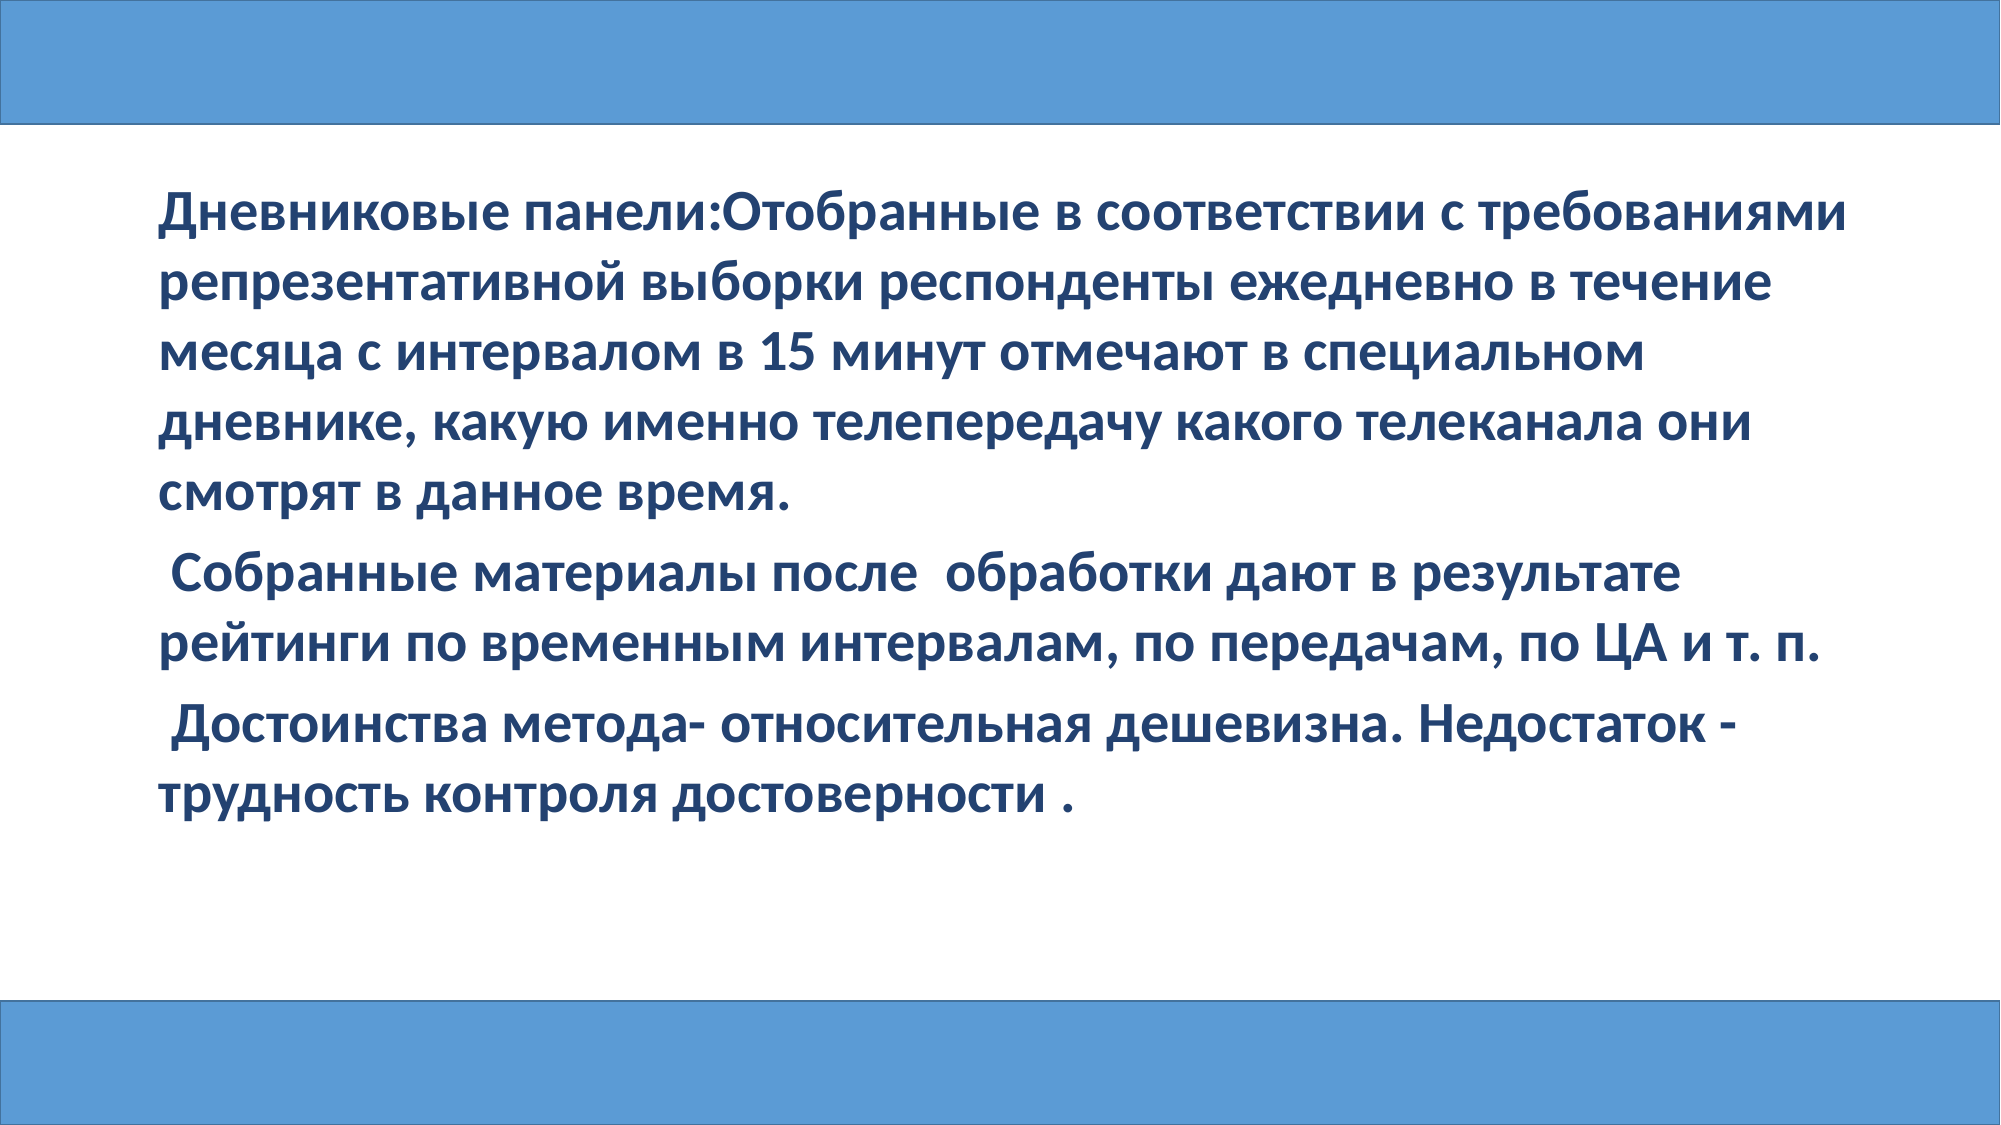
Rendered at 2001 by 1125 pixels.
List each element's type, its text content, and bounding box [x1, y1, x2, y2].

text_box [0, 1001, 2000, 1125]
list Дневниковые панели:Отобранные в соответствии с требованиями репрезентативной выборки респонденты ежедневно в течение месяца с интервалом в 15 минут отмечают в специальном дневнике, какую именно телепередачу какого телеканала они смотрят в данное время. Собранные материалы после обработки дают в результате рейтинги по временным интервалам, по передачам, по ЦА и т. п. Достоинства метода- относительная дешевизна. Недостаток - трудность контроля достоверности . [143, 164, 1881, 1001]
text_box [0, 0, 2000, 124]
